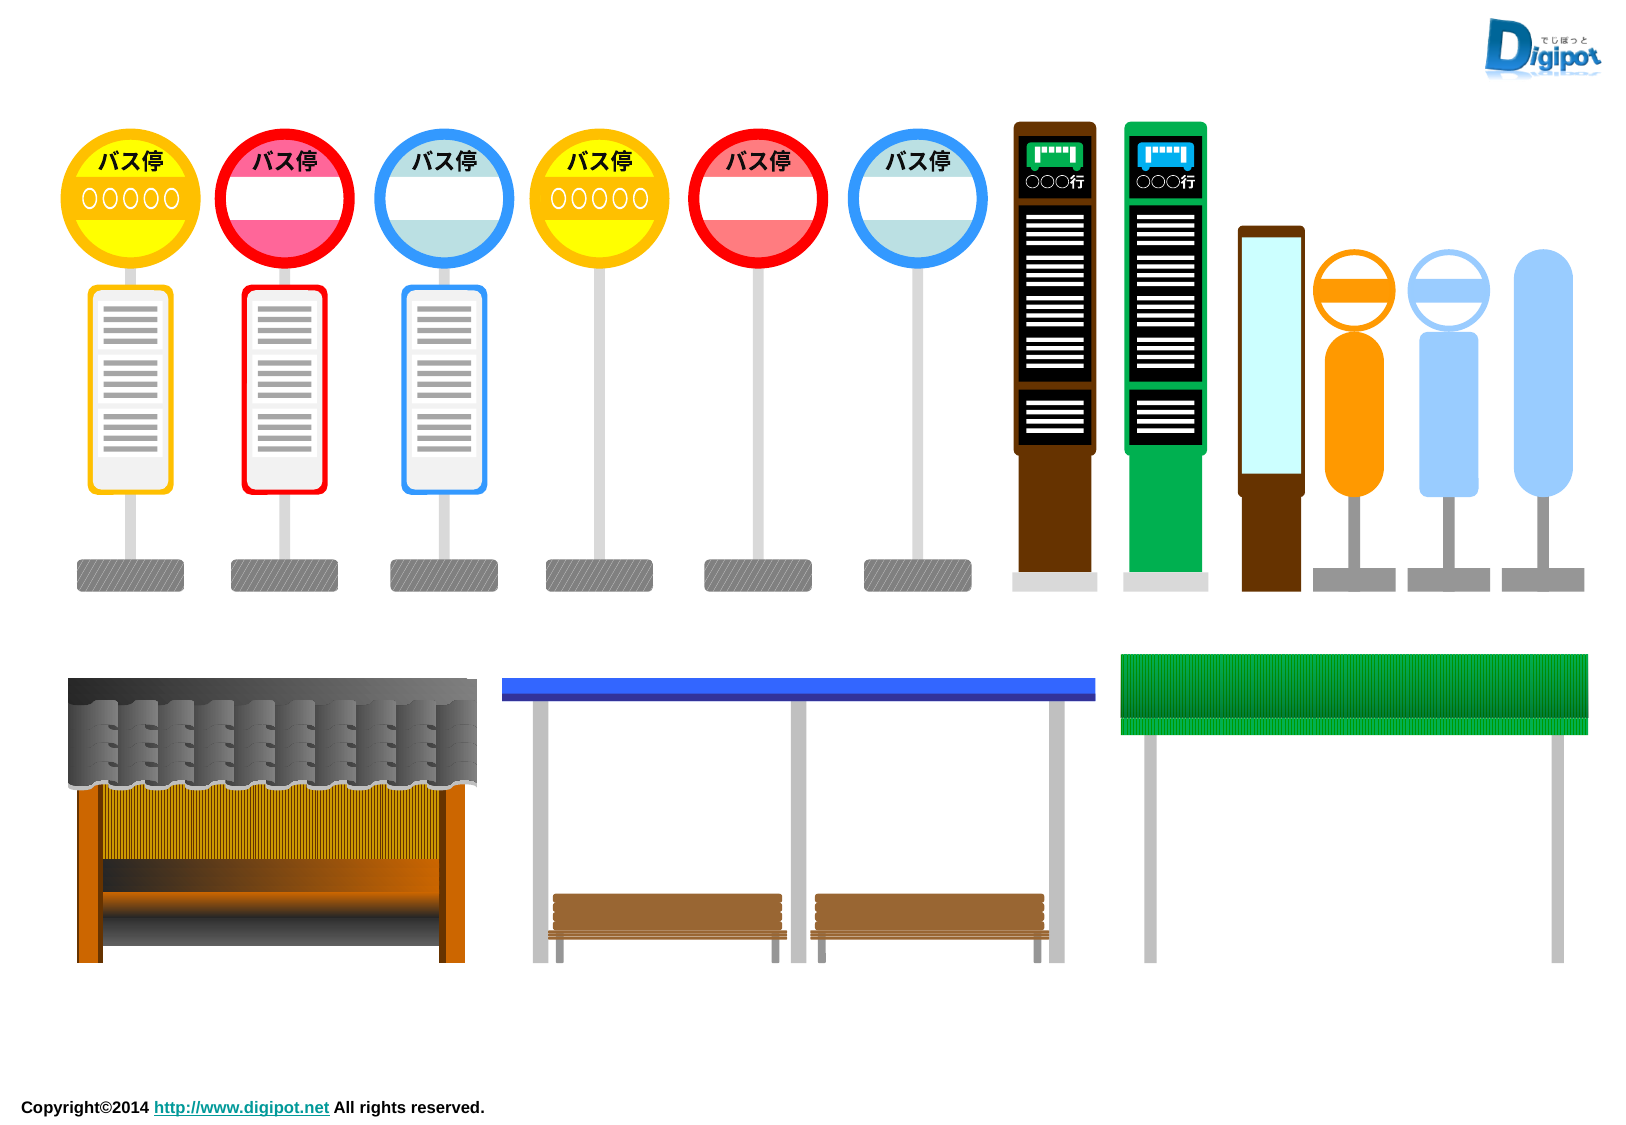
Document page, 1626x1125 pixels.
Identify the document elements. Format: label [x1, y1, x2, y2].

text_box [1120, 653, 1589, 964]
text_box [67, 678, 478, 964]
text_box [529, 128, 670, 592]
text_box [1012, 121, 1098, 592]
text_box [847, 128, 989, 592]
text_box [60, 128, 201, 592]
text_box [1237, 225, 1306, 592]
text_box [1407, 249, 1491, 592]
text_box [1312, 249, 1396, 592]
text_box [214, 128, 355, 592]
text_box [1501, 249, 1585, 592]
text_box [374, 128, 515, 592]
picture [1485, 18, 1602, 82]
text_box [1123, 121, 1209, 592]
text_box [687, 128, 829, 592]
text_box [501, 677, 1096, 964]
